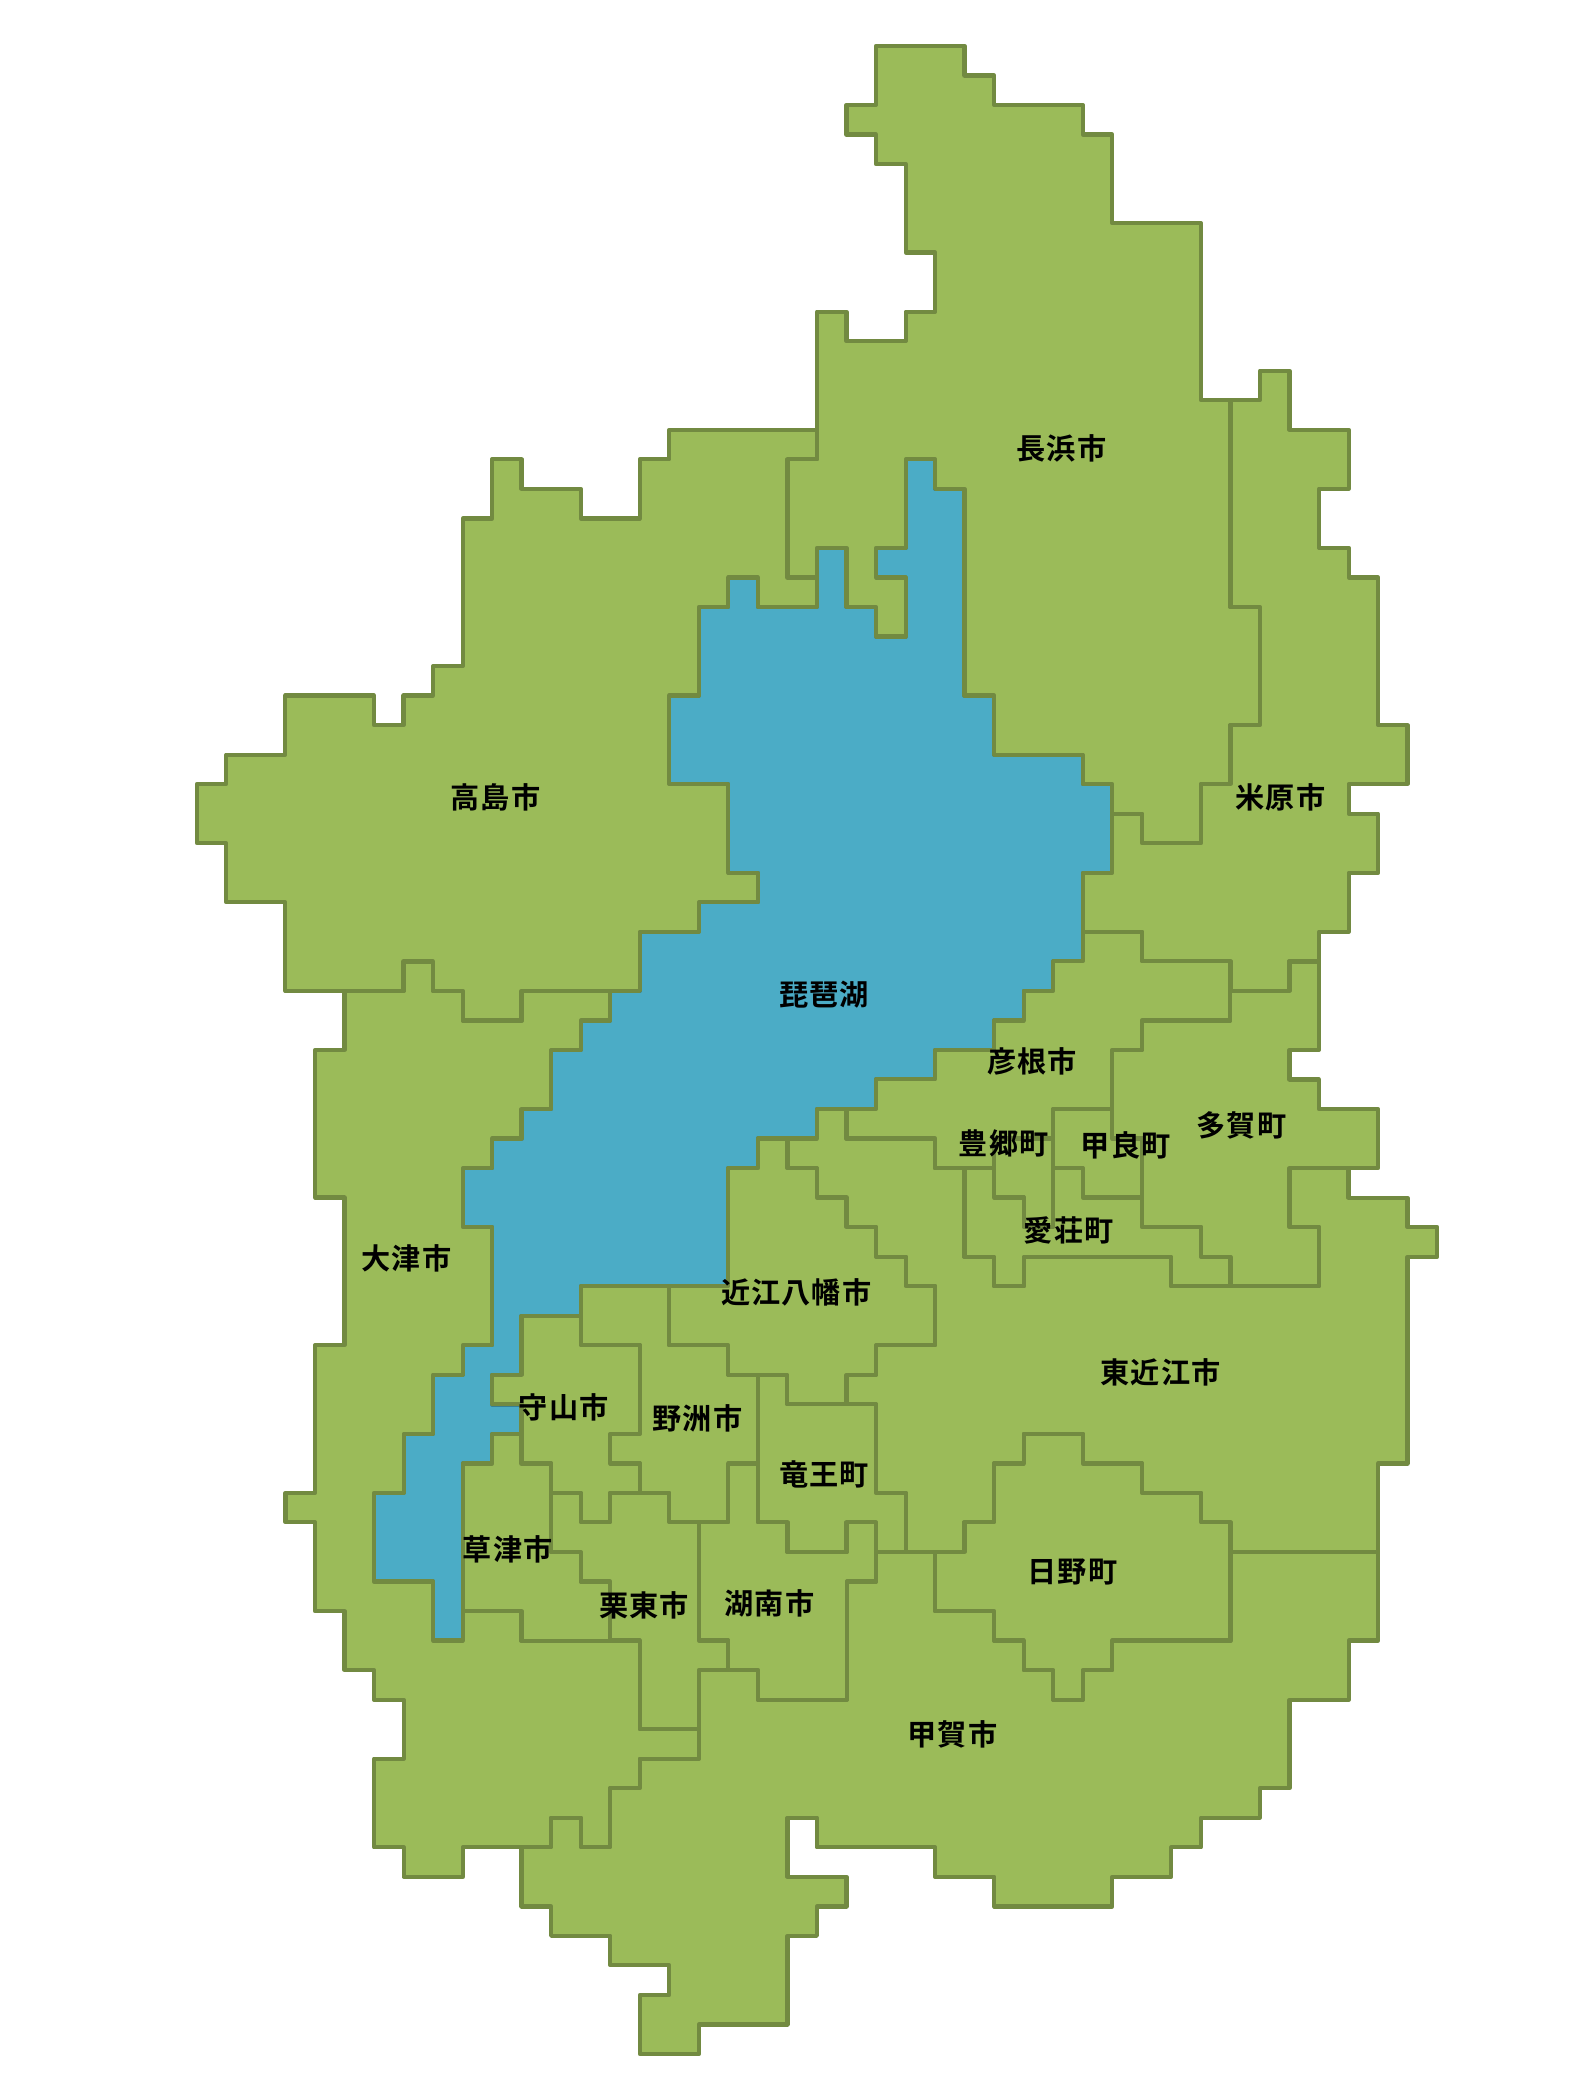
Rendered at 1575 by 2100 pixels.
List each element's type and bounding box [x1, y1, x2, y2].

text_box [196, 45, 1438, 2055]
